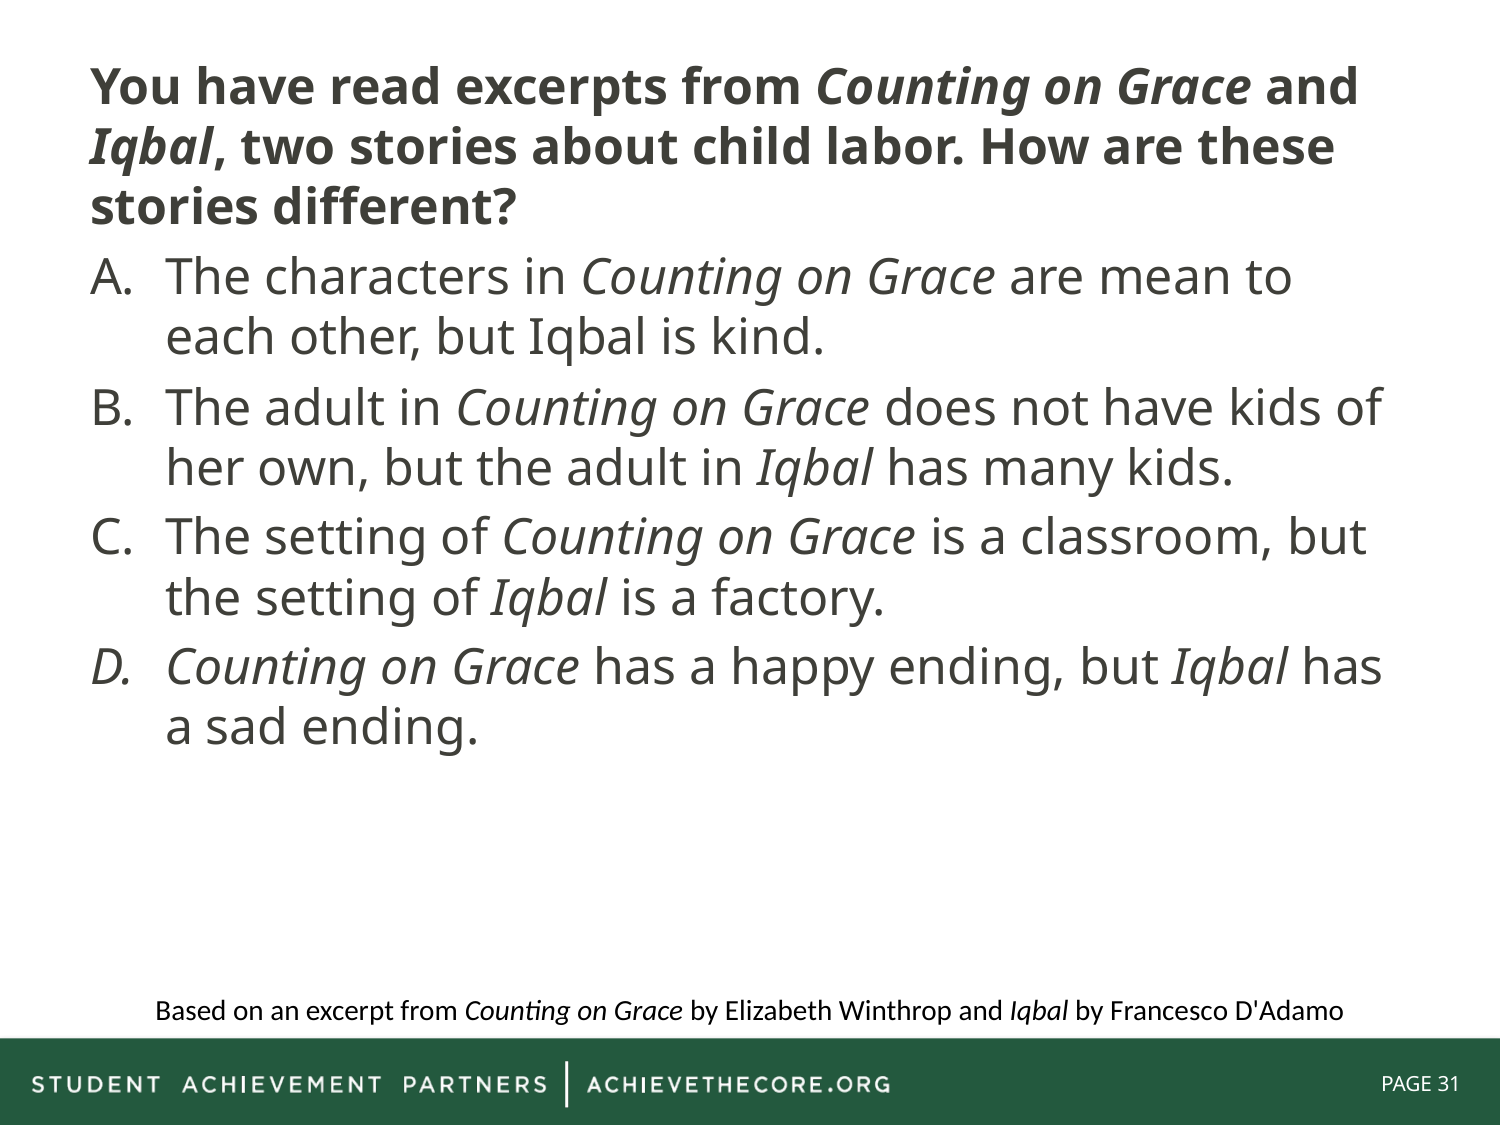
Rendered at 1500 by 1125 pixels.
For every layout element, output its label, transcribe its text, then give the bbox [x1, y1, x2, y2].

text_box Based on an excerpt from Counting on Grace by Elizabeth Winthrop and Iqbal by Francesco D'Adamo [74, 984, 1425, 1034]
list You have read excerpts from Counting on Grace and Iqbal, two stories about child labor. How are these stories different? The characters in Counting on Grace are mean to each other, but Iqbal is kind. The adult in Counting on Grace does not have kids of her own, but the adult in Iqbal has many kids. The setting of Counting on Grace is a classroom, but the setting of Iqbal is a factory. Counting on Grace has a happy ending, but Iqbal has a sad ending. [75, 47, 1425, 838]
